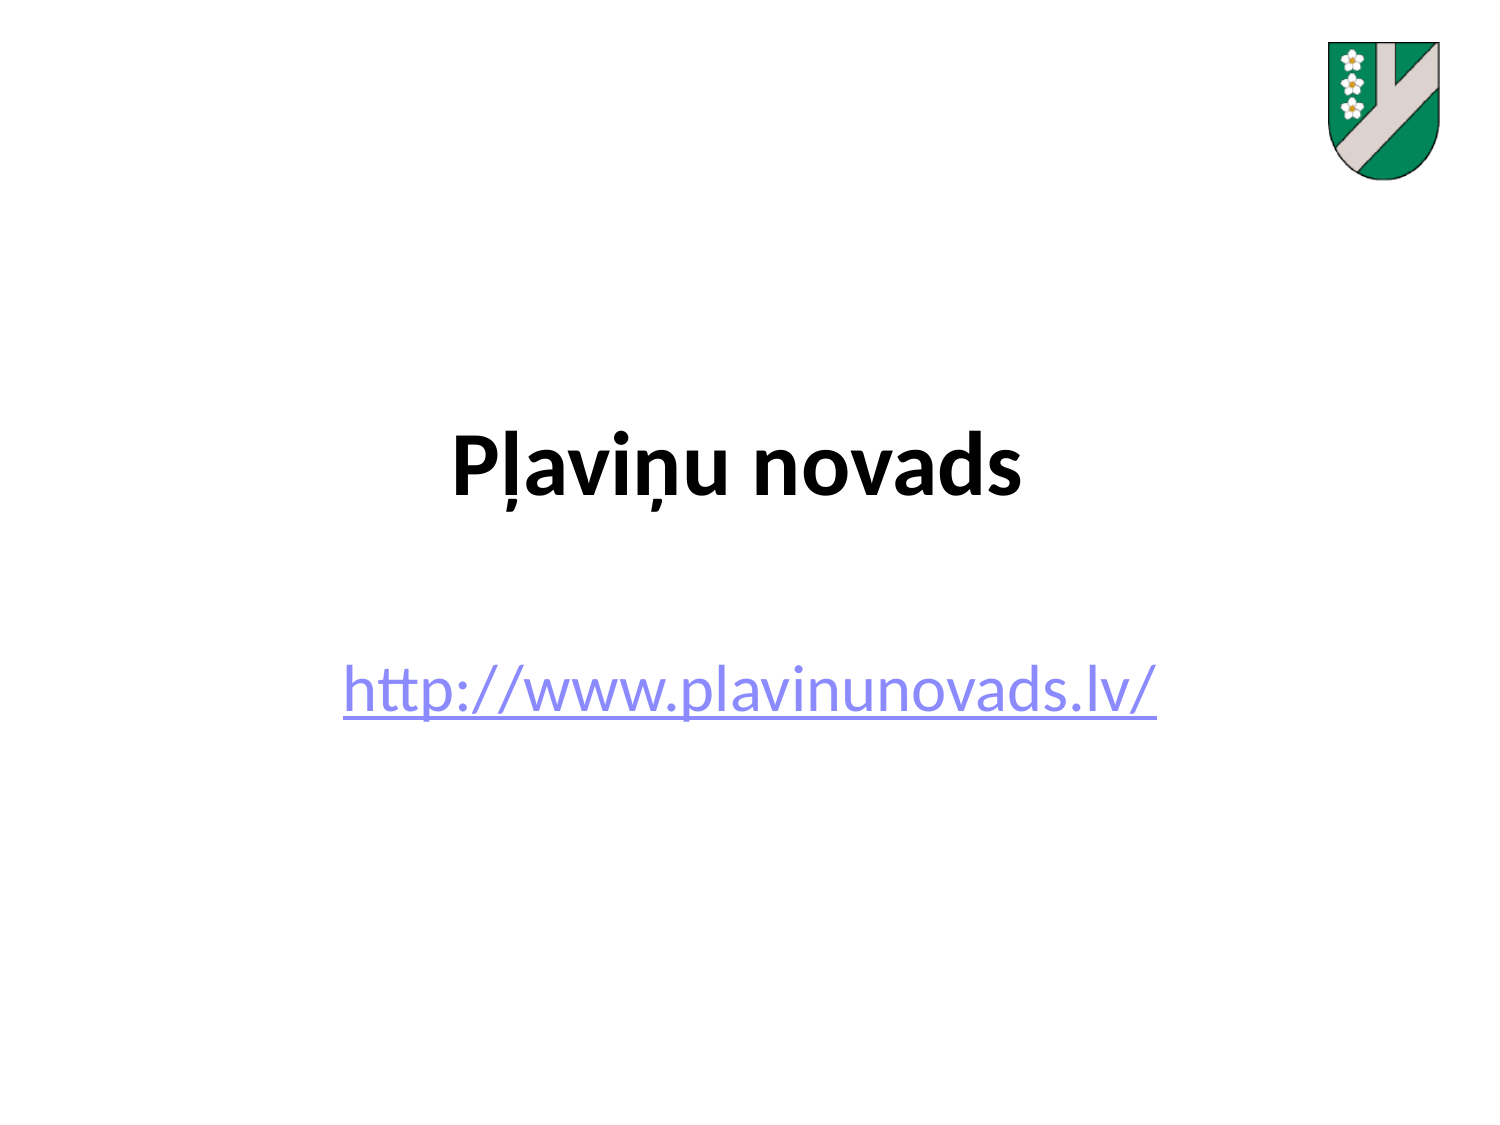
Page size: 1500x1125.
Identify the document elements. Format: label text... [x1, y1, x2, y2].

picture [1328, 42, 1440, 181]
subtitle http://www.plavinunovads.lv/ [225, 637, 1275, 925]
title Pļaviņu novads [100, 338, 1376, 580]
